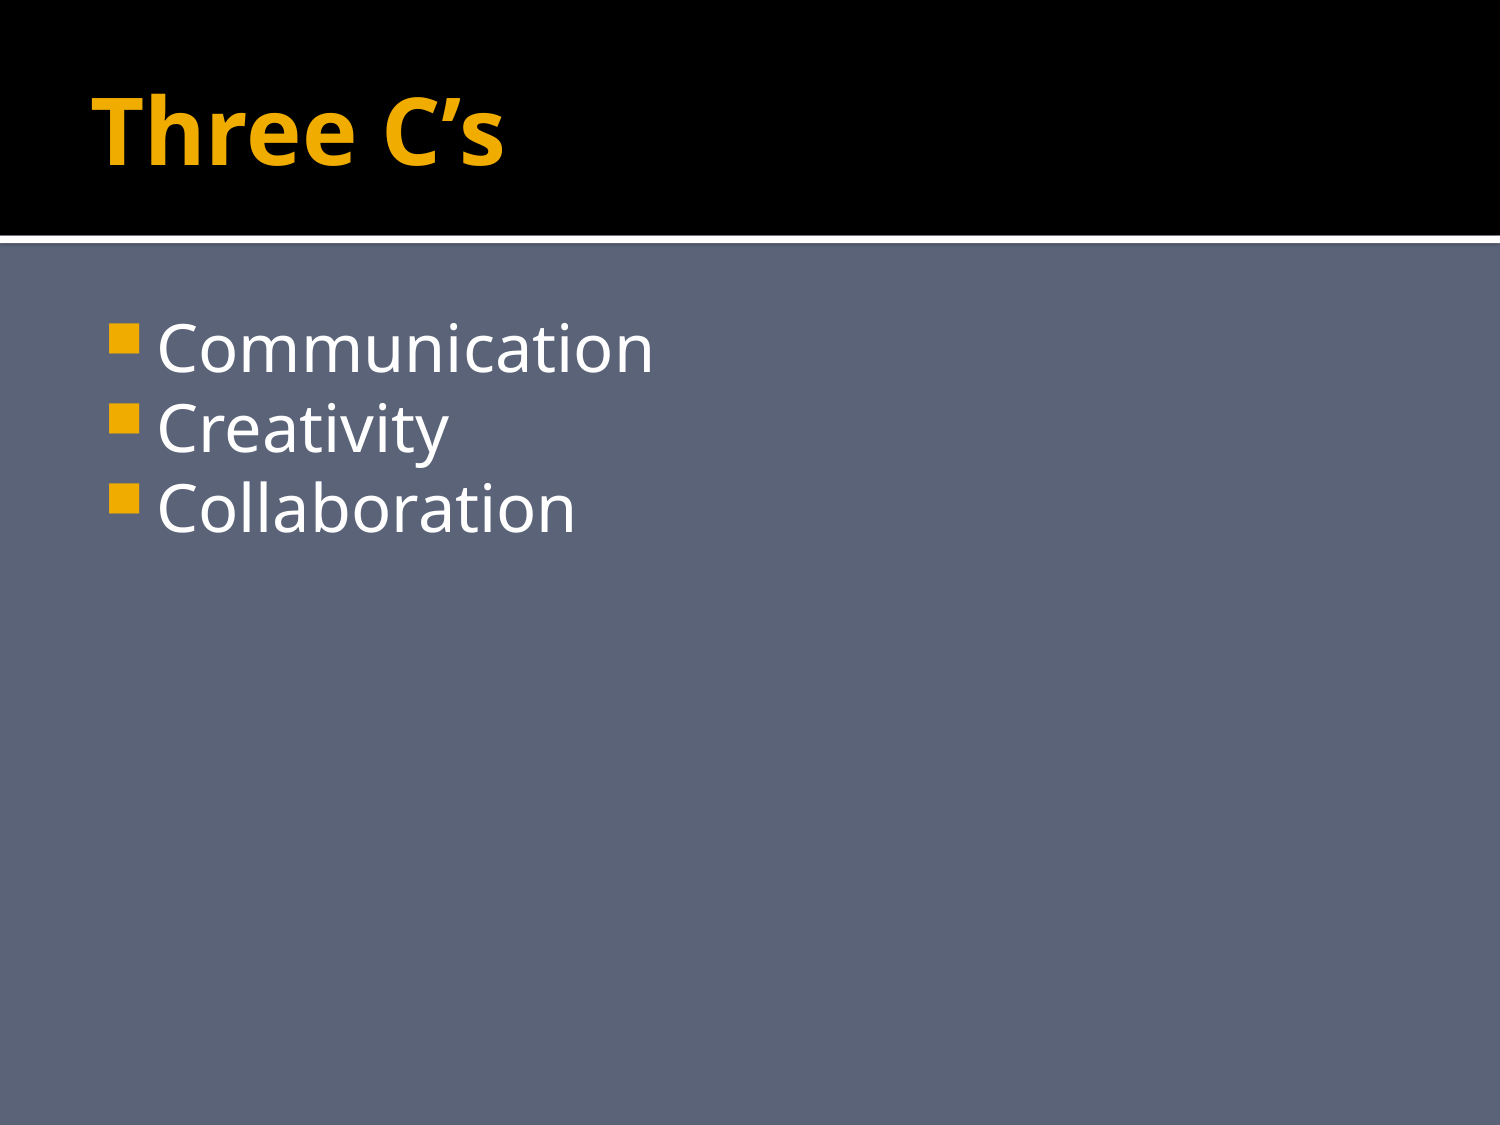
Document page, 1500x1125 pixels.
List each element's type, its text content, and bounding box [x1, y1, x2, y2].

title Three C’s [75, 25, 1425, 231]
list Communication Creativity Collaboration [75, 291, 1425, 1050]
